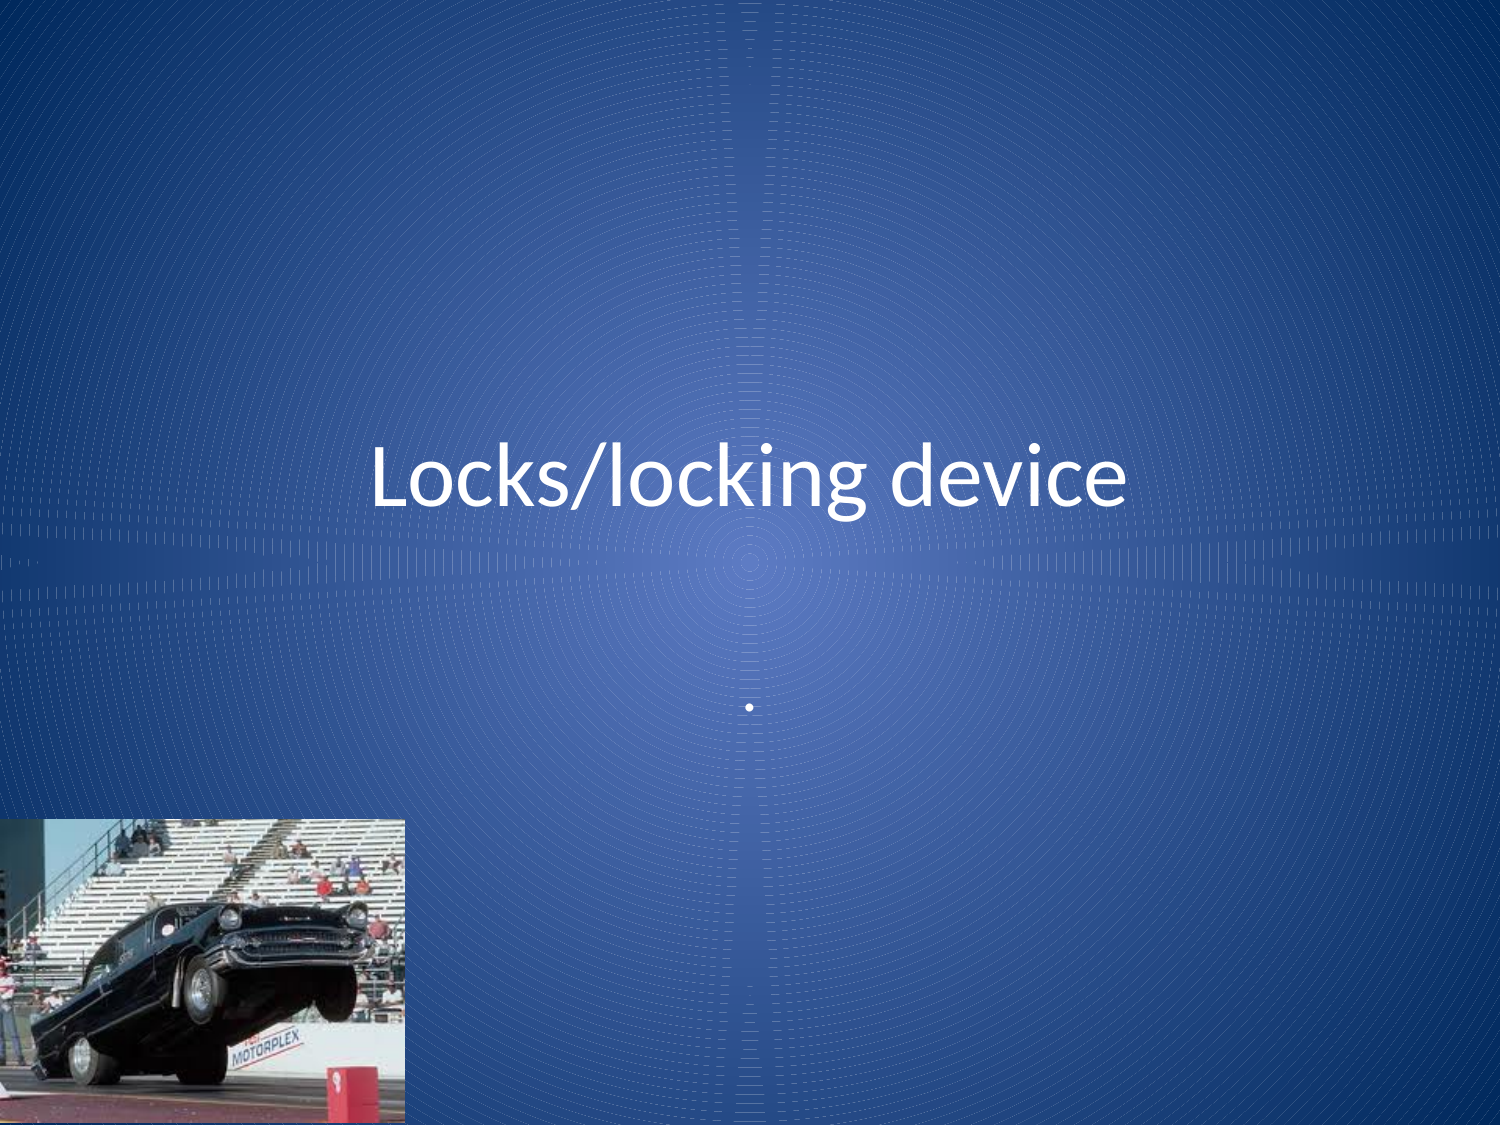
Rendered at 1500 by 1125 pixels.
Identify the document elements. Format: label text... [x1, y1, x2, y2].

picture [0, 819, 405, 1123]
title Locks/locking device [112, 349, 1388, 591]
subtitle . [225, 637, 1275, 925]
